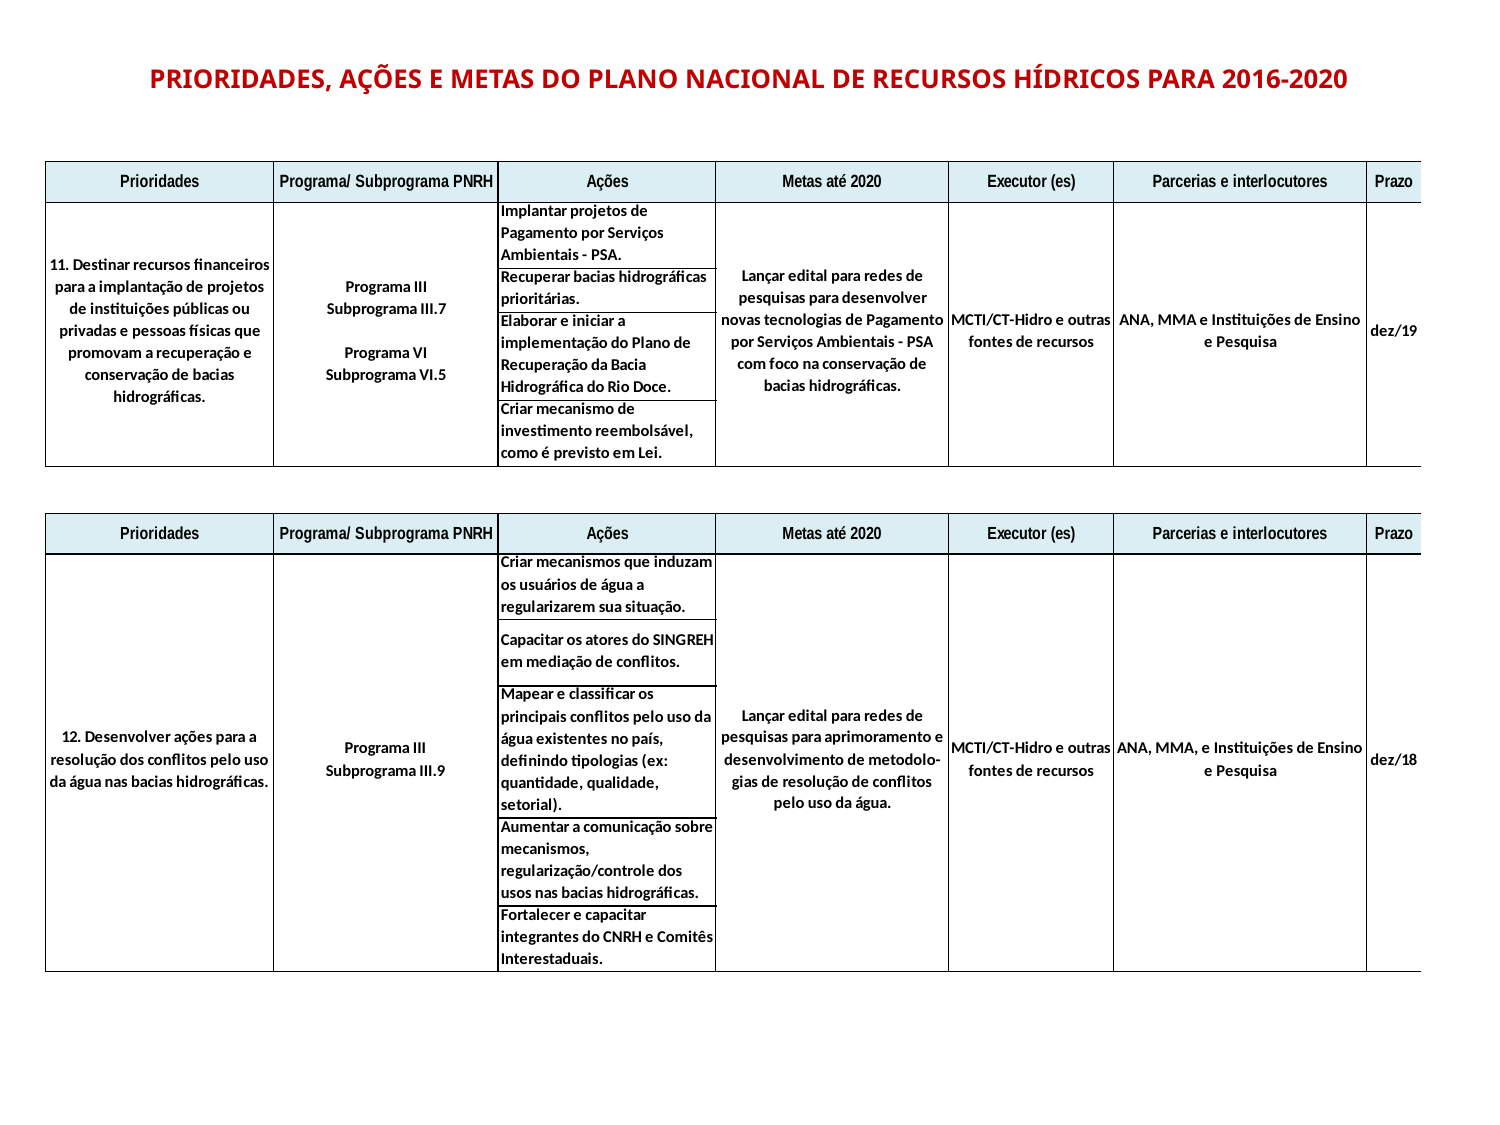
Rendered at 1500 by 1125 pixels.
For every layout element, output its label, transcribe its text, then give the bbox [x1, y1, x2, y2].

title PRIORIDADES, AÇÕES E METAS DO PLANO NACIONAL DE RECURSOS HÍDRICOS PARA 2016-2020 [75, 42, 1425, 114]
picture [44, 512, 1423, 973]
picture [44, 160, 1423, 468]
